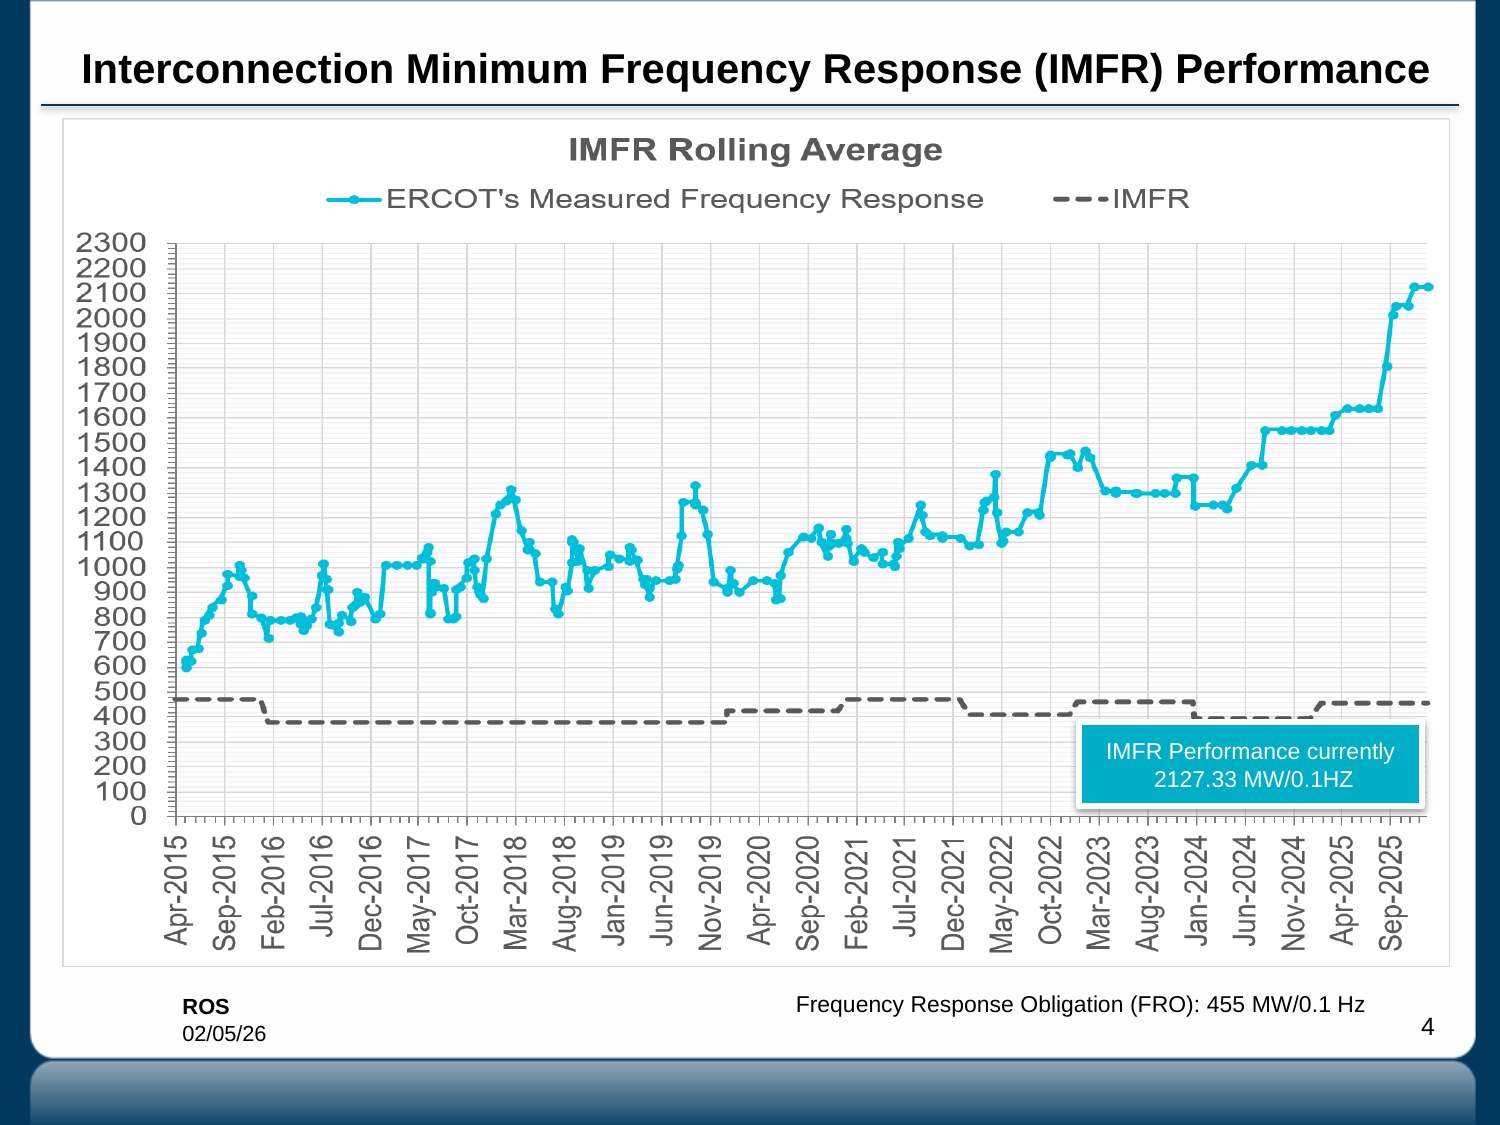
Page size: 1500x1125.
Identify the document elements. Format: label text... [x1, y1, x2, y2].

text_box Frequency Response Obligation (FRO): 455 MW/0.1 Hz [781, 982, 1391, 1025]
picture [0, 0, 1500, 1125]
title Interconnection Minimum Frequency Response (IMFR) Performance [62, 29, 1450, 106]
